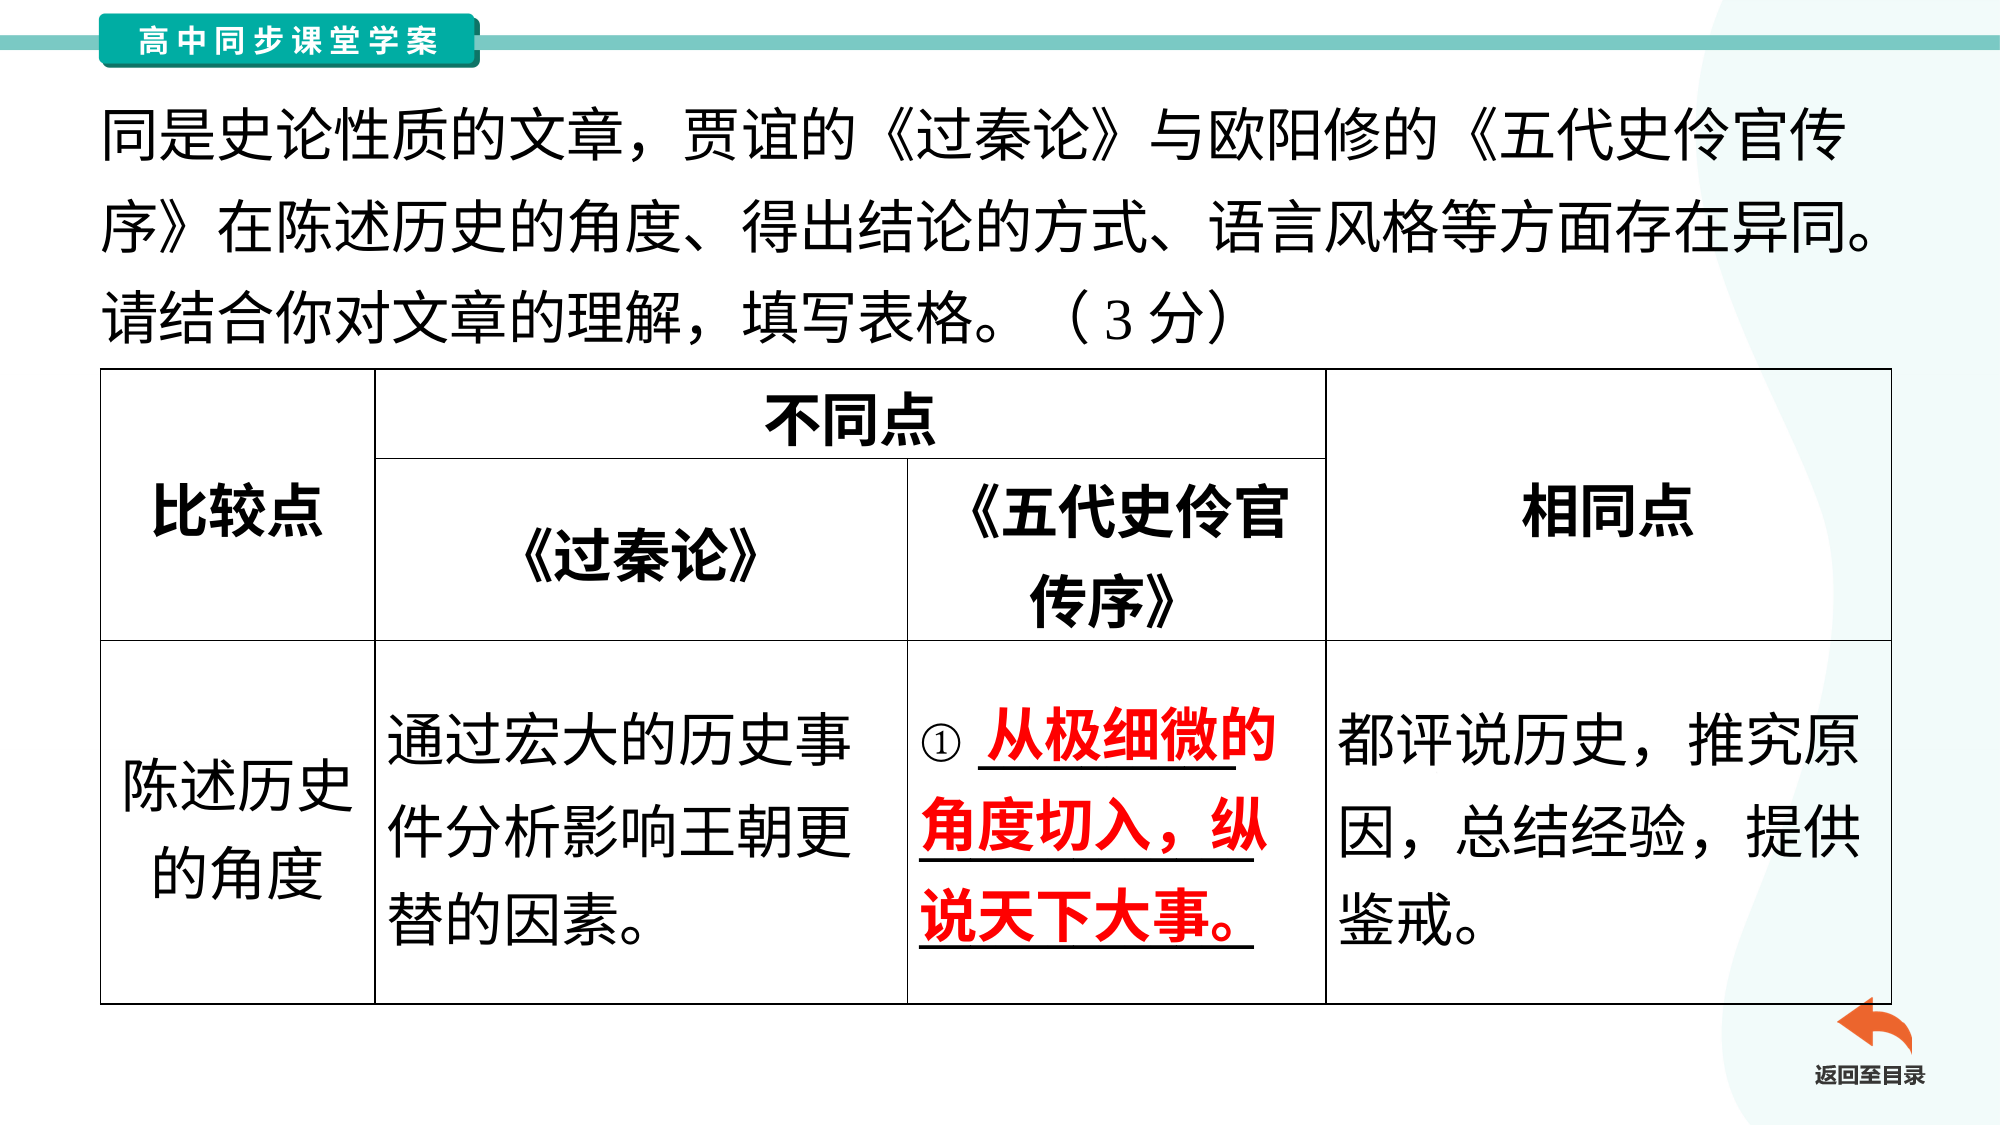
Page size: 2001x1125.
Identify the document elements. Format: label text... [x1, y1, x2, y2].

table_cell ① __________ _____________ _____________ [908, 641, 1325, 1003]
table_cell 《五代史伶官 传序》 [908, 459, 1325, 640]
picture [0, 0, 2000, 1125]
table_header 不同点 [376, 370, 1325, 458]
table_header 相同点 [1327, 370, 1891, 640]
table_cell 陈述历史 的角度 [101, 641, 374, 1003]
text_box 同是史论性质的文章，贾谊的《过秦论》与欧阳修的《五代史伶官传 序》在陈述历史的角度、得出结论的方式、语言风格等方面存在异同。 请结合你对文章的理解，填写表格。（3分） [100, 76, 1899, 352]
table_cell 都评说历史，推究原 因，总结经验，提供 鉴戒。 [1327, 641, 1891, 1003]
text_box 从极细微的角度切入，纵说天下大事。 [919, 677, 1317, 949]
table_cell 《过秦论》 [376, 459, 907, 640]
table_header 比较点 [101, 370, 374, 640]
table_cell 通过宏大的历史事 件分析影响王朝更 替的因素。 [376, 641, 907, 1003]
